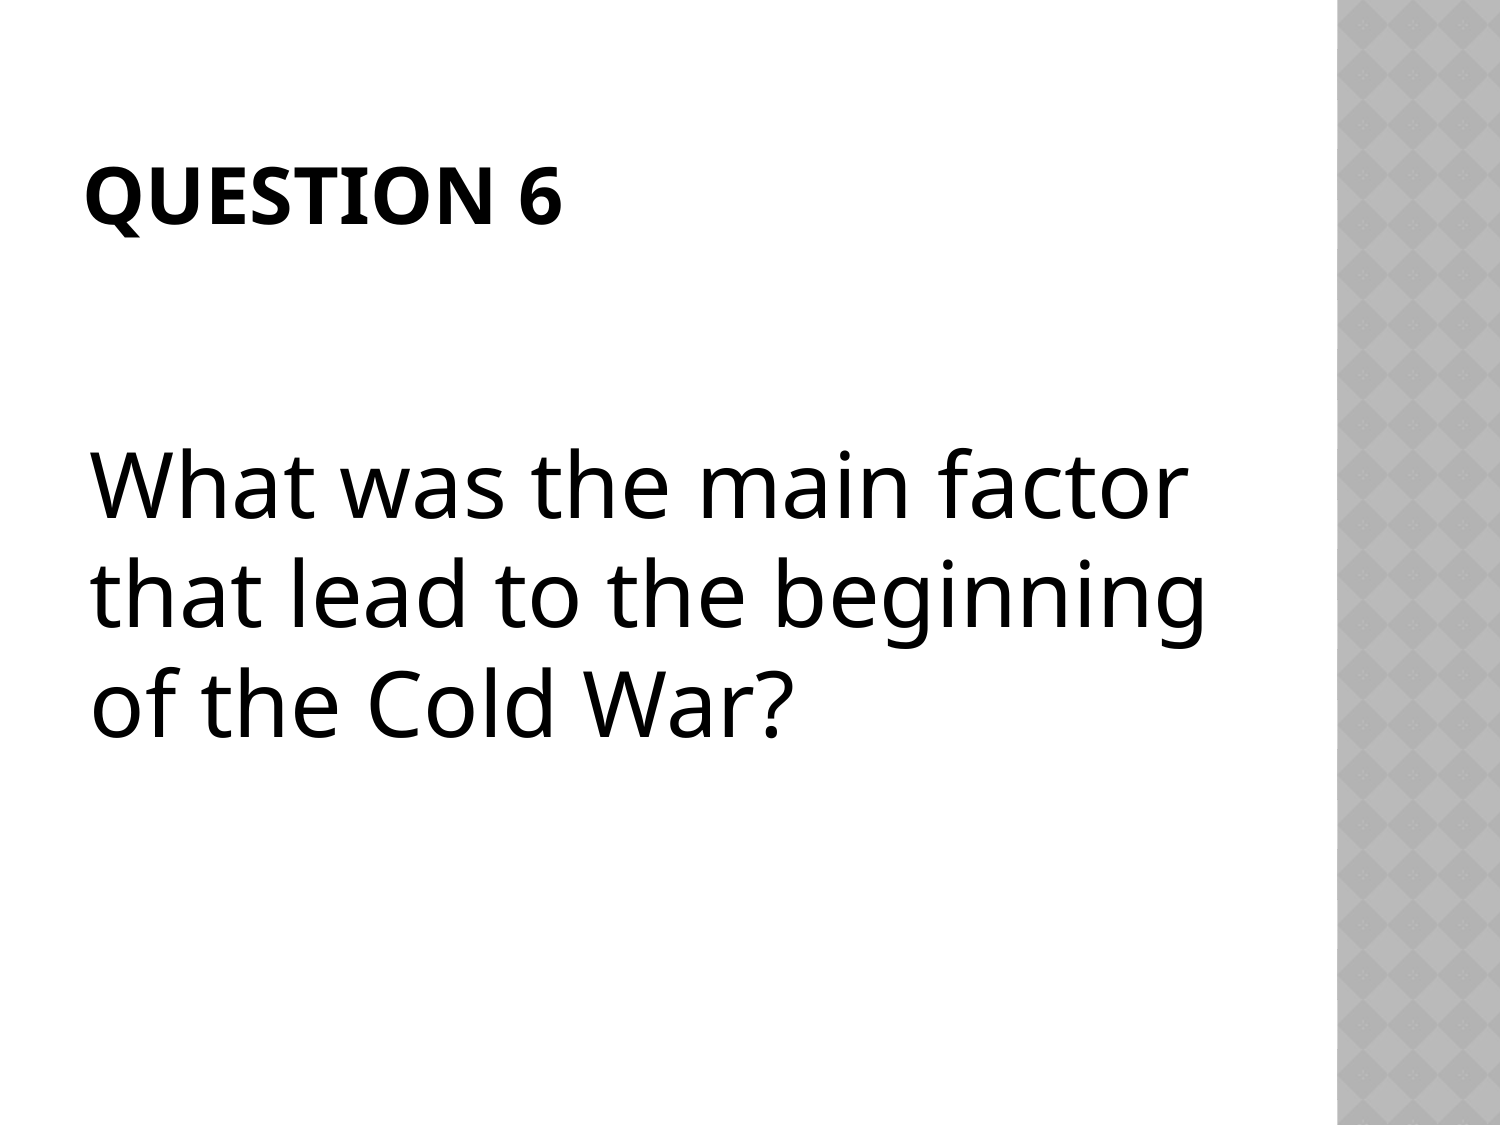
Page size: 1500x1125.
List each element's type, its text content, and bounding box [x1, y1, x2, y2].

list What was the main factor that lead to the beginning of the Cold War? [75, 264, 1263, 1059]
title Question 6 [75, 52, 1263, 240]
